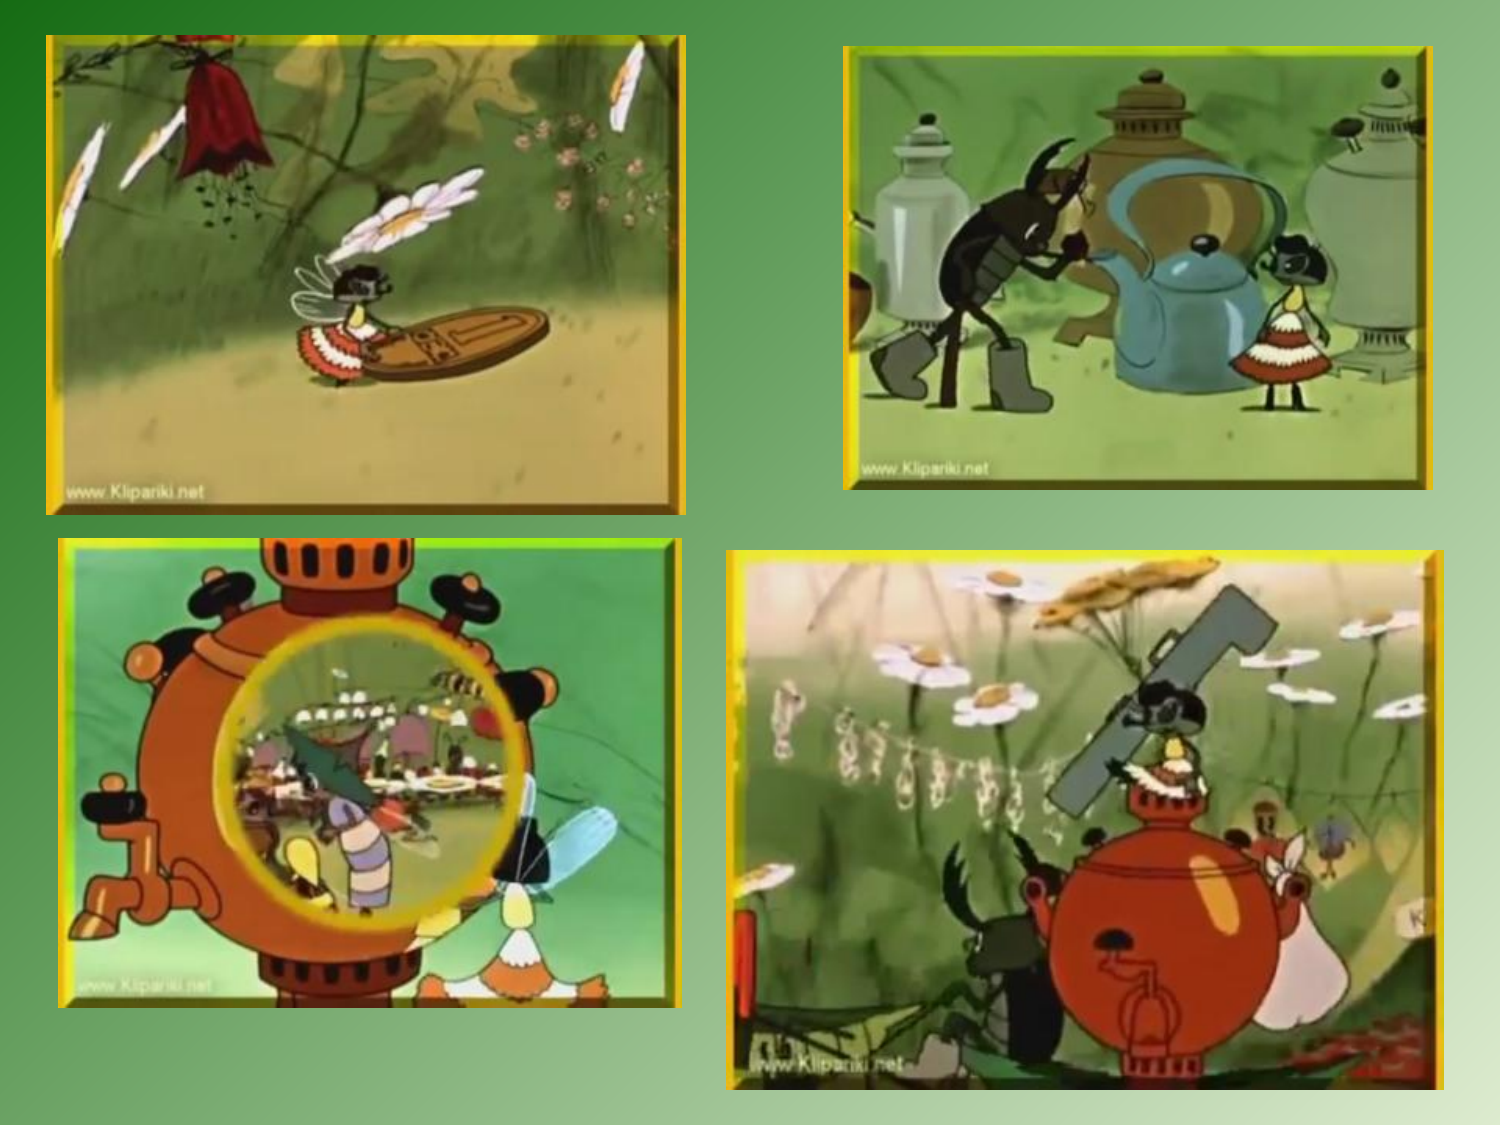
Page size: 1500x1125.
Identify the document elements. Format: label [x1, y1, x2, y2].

picture [726, 550, 1444, 1090]
picture [58, 538, 682, 1008]
list [843, 46, 1433, 490]
picture [46, 34, 686, 516]
